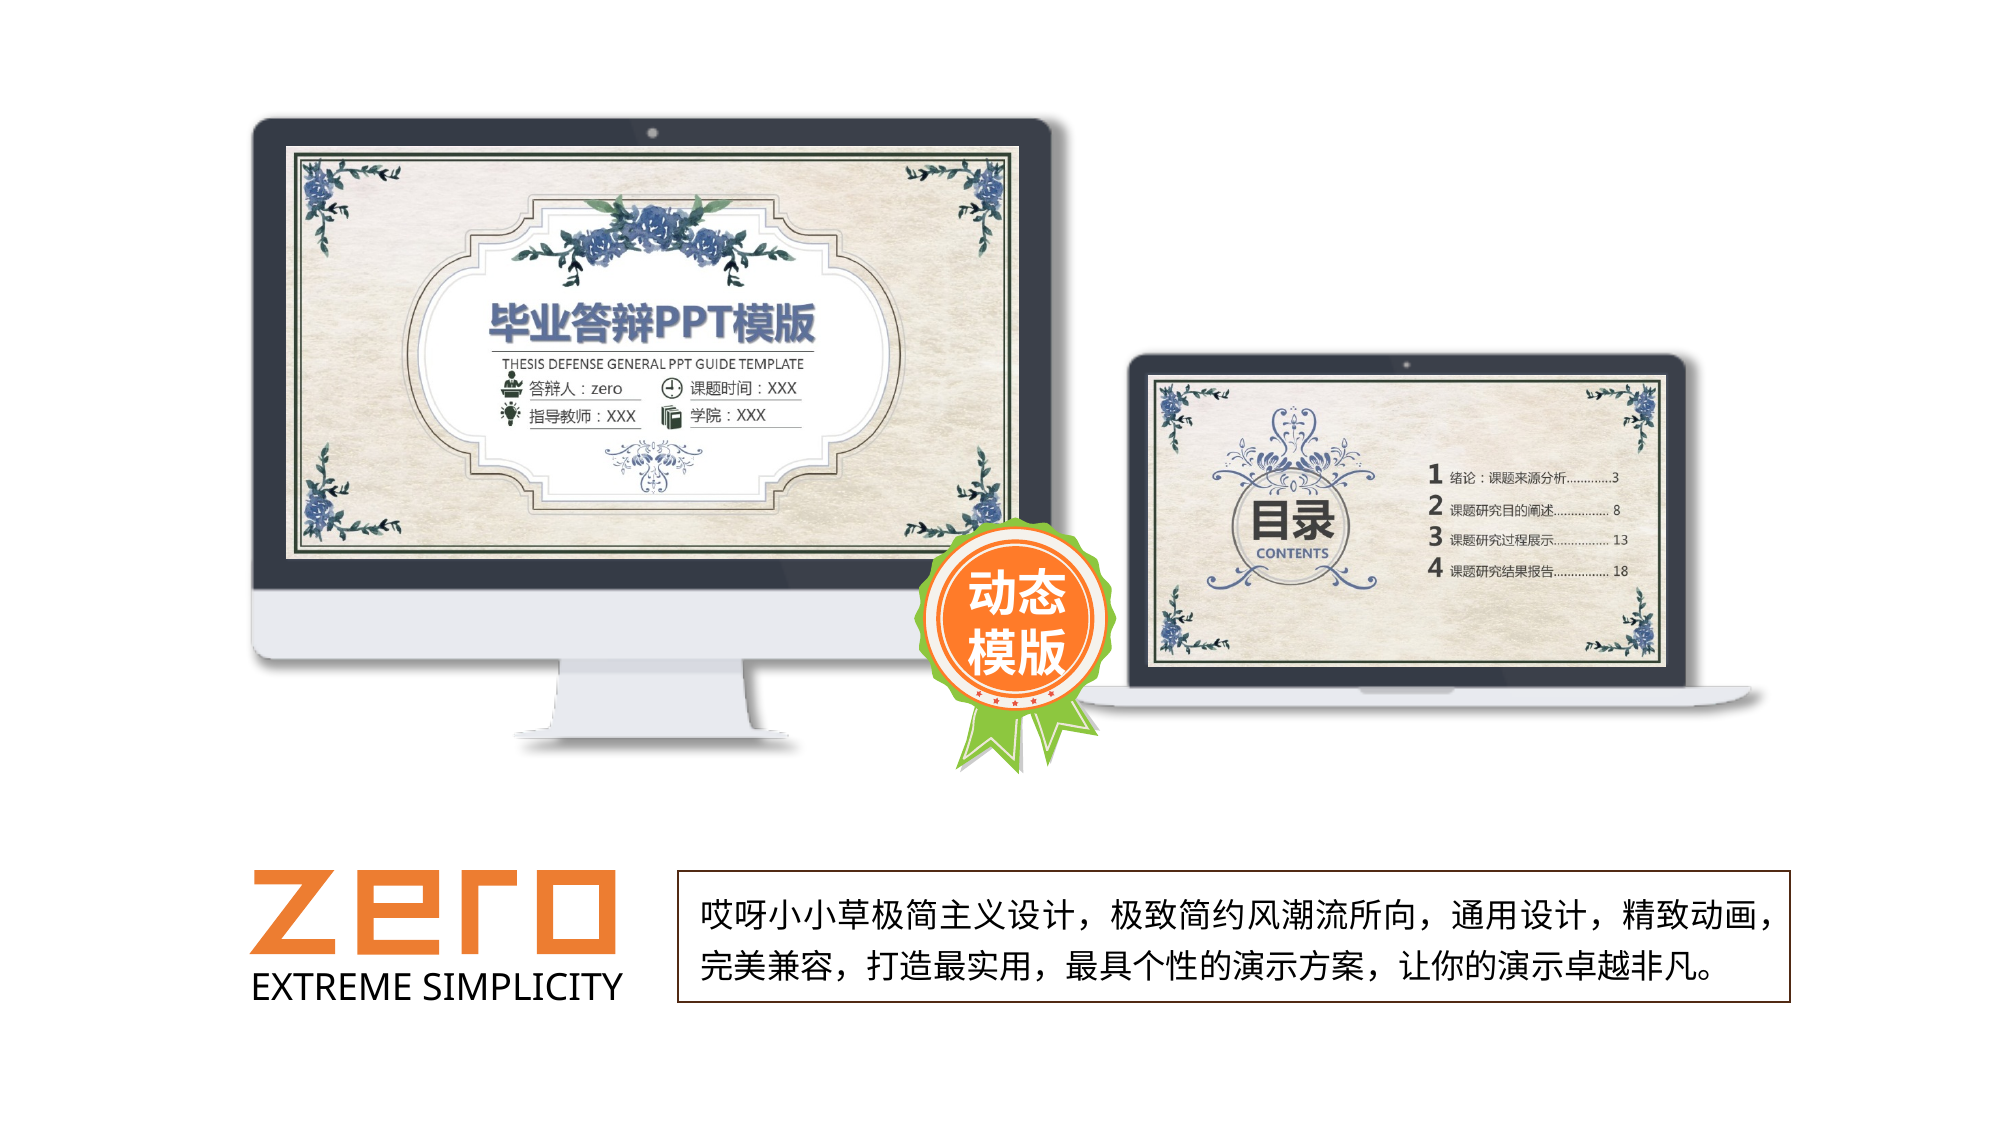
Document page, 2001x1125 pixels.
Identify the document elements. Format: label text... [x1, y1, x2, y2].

text_box EXTREME SIMPLICITY [235, 955, 639, 1016]
picture [1148, 375, 1666, 667]
picture [286, 146, 1019, 559]
text_box [247, 869, 337, 956]
text_box [677, 870, 1791, 1003]
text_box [218, 103, 1782, 760]
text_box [914, 517, 1117, 775]
text_box [356, 869, 440, 956]
text_box [461, 869, 518, 955]
text_box [536, 869, 617, 955]
